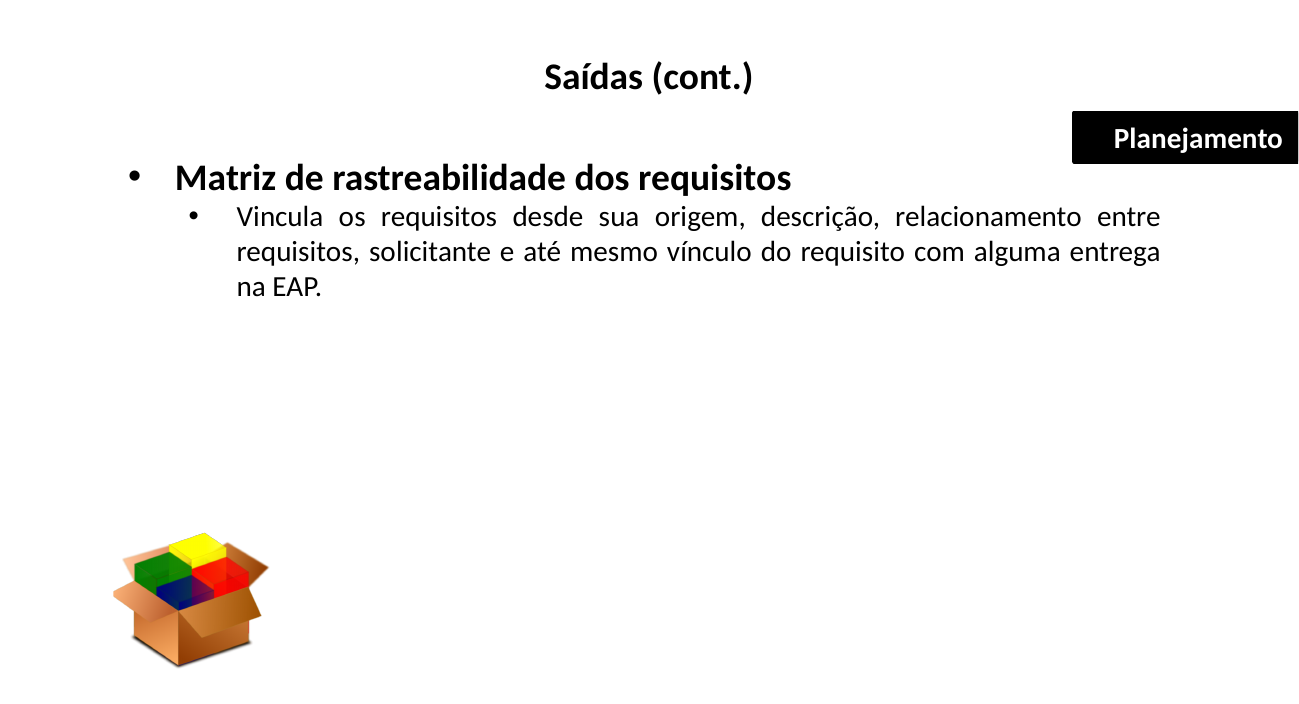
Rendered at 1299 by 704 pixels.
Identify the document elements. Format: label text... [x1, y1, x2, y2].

text_box Planejamento [1074, 112, 1299, 162]
text_box Matriz de rastreabilidade dos requisitos Vincula os requisitos desde sua origem, descrição, relacionamento entre requisitos, solicitante e até mesmo vínculo do requisito com alguma entrega na EAP. [113, 145, 1177, 312]
text_box Saídas (cont.) [0, 44, 1299, 106]
picture [112, 520, 273, 672]
